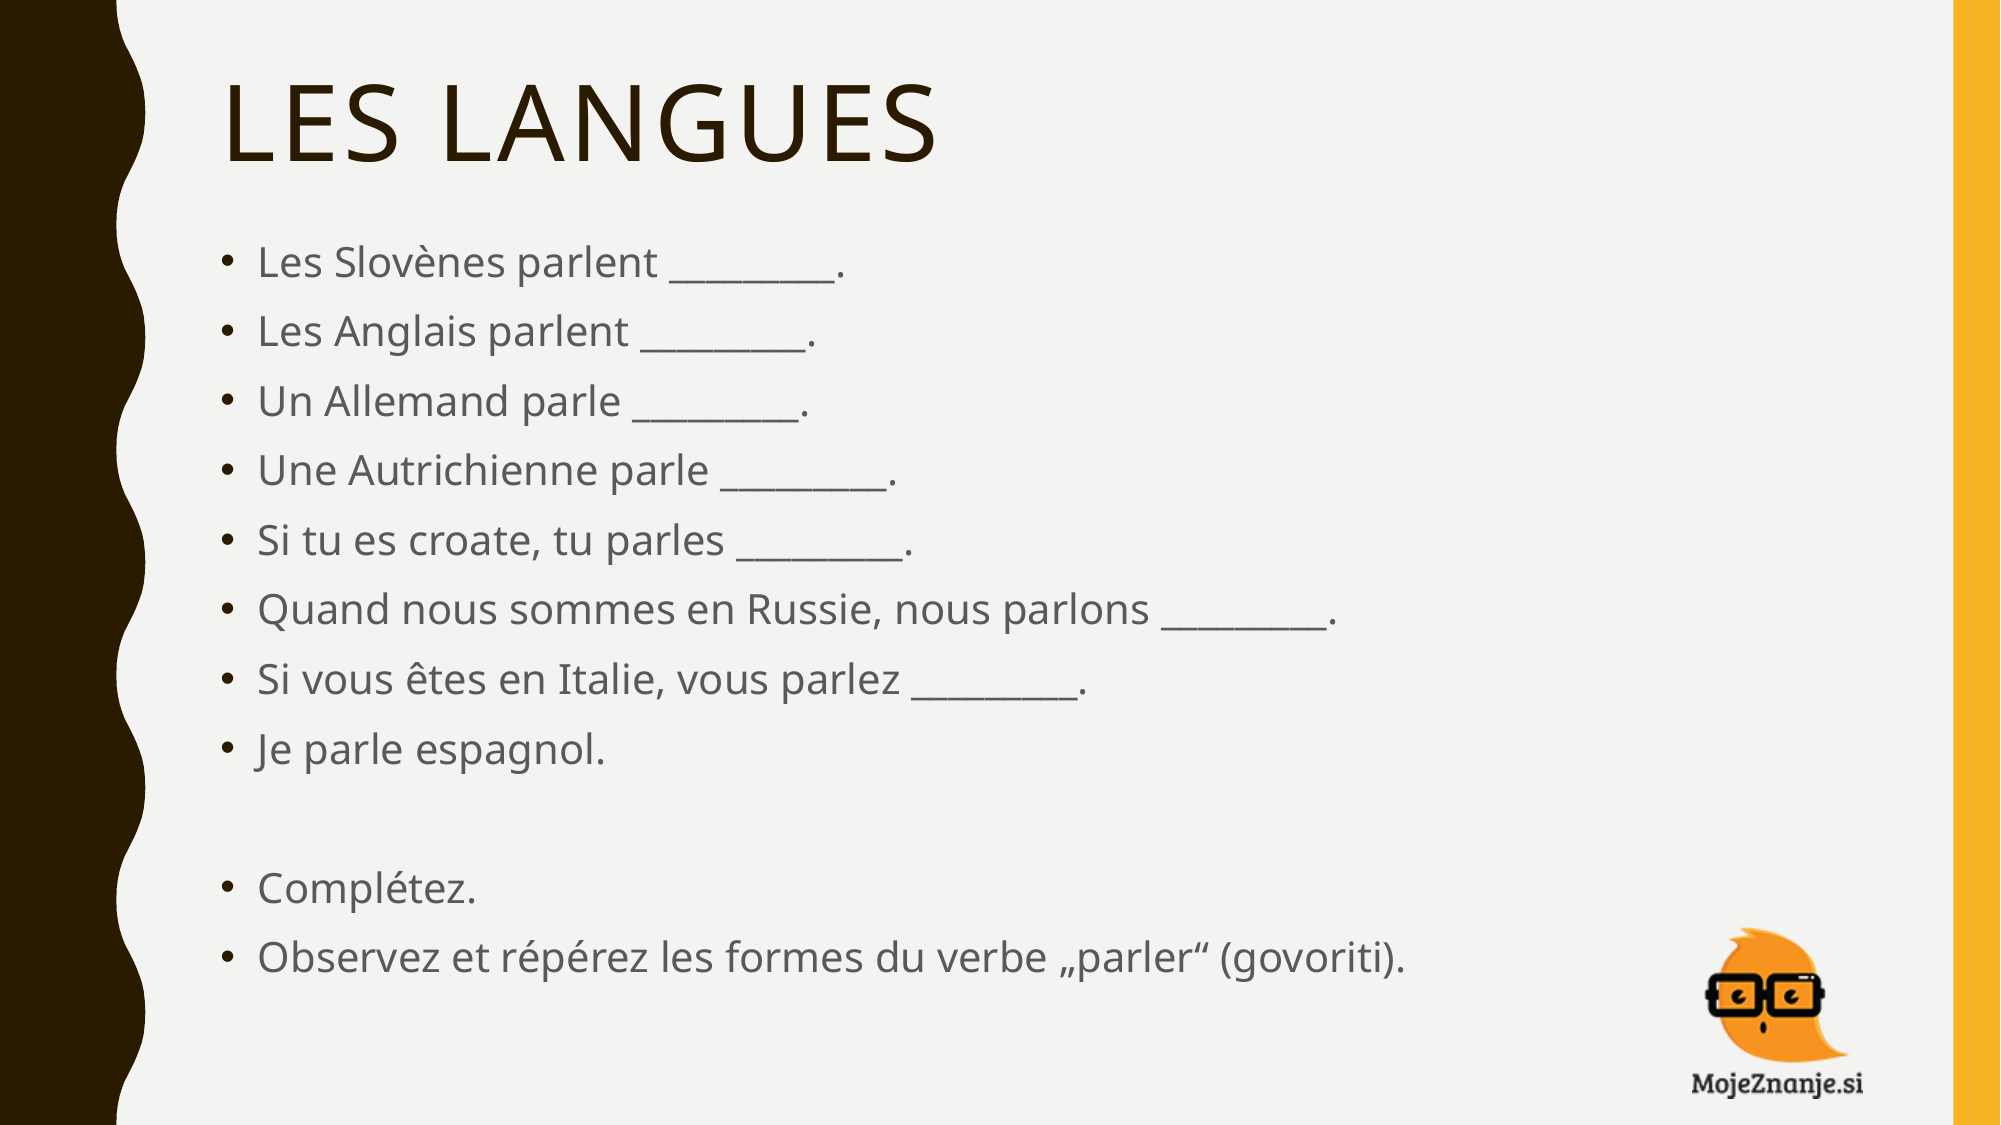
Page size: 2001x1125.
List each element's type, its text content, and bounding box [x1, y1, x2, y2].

title Les langues [205, 62, 1875, 222]
picture [1692, 1040, 1863, 1099]
list Les Slovènes parlent _________. Les Anglais parlent _________. Un Allemand parle _________. Une Autrichienne parle _________. Si tu es croate, tu parles _________. Quand nous sommes en Russie, nous parlons _________. Si vous êtes en Italie, vous parlez _________. Je parle espagnol. Complétez. Observez et répérez les formes du verbe „parler“ (govoriti). [205, 222, 1875, 1040]
